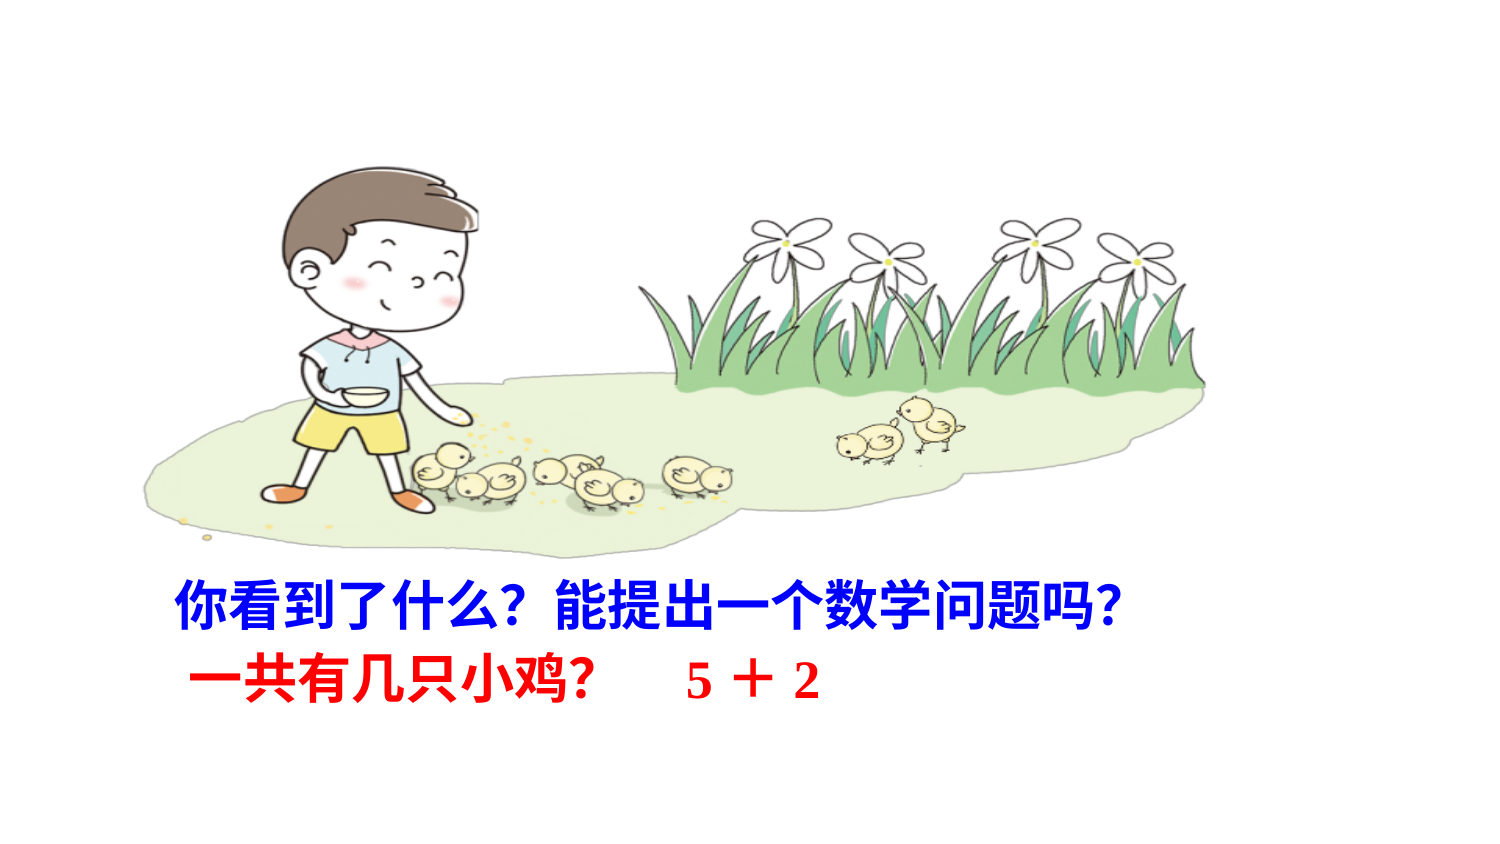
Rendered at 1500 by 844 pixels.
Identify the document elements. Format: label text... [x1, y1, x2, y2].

text_box 5＋2 [671, 636, 1011, 717]
text_box 一共有几只小鸡？ [174, 636, 671, 717]
picture [126, 117, 1239, 560]
text_box 你看到了什么？能提出一个数学问题吗？ [159, 563, 1329, 644]
